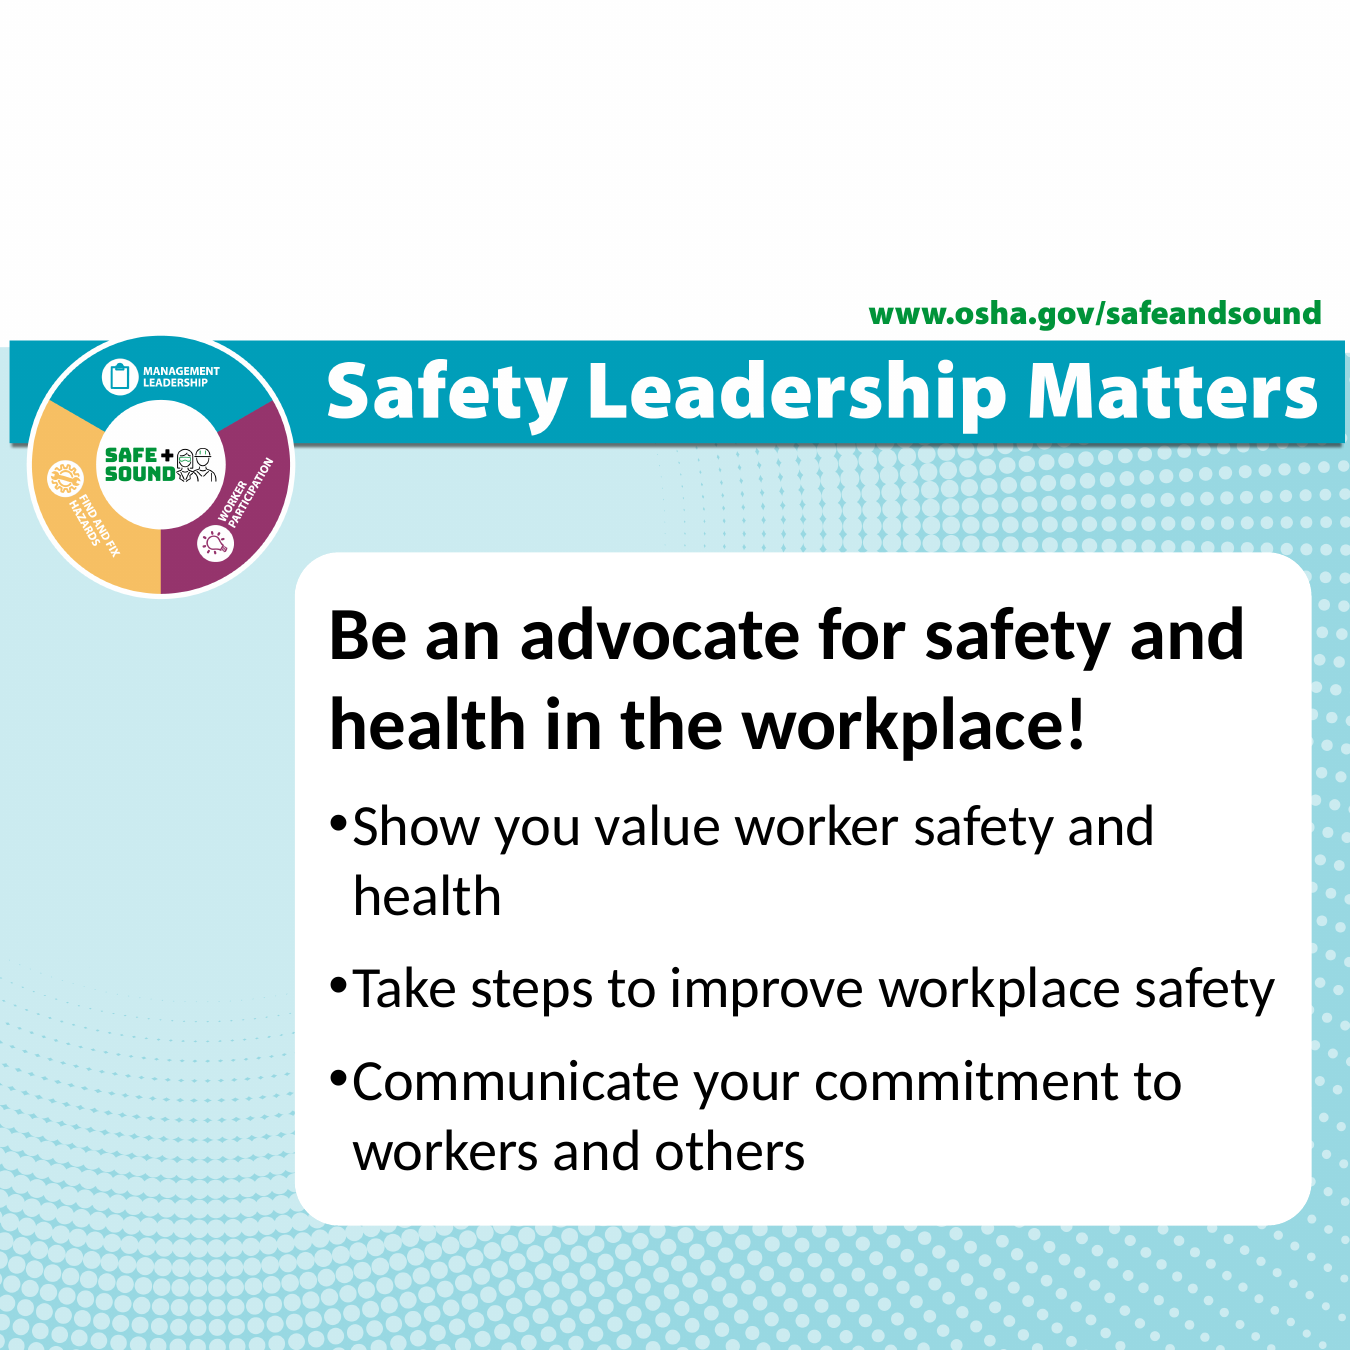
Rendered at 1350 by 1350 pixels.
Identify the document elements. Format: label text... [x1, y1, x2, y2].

text_box Be an advocate for safety and health in the workplace! Show you value worker safety and health Take steps to improve workplace safety Communicate your commitment to workers and others [313, 577, 1298, 1190]
picture [0, 0, 1350, 1350]
text_box [293, 551, 1313, 1227]
